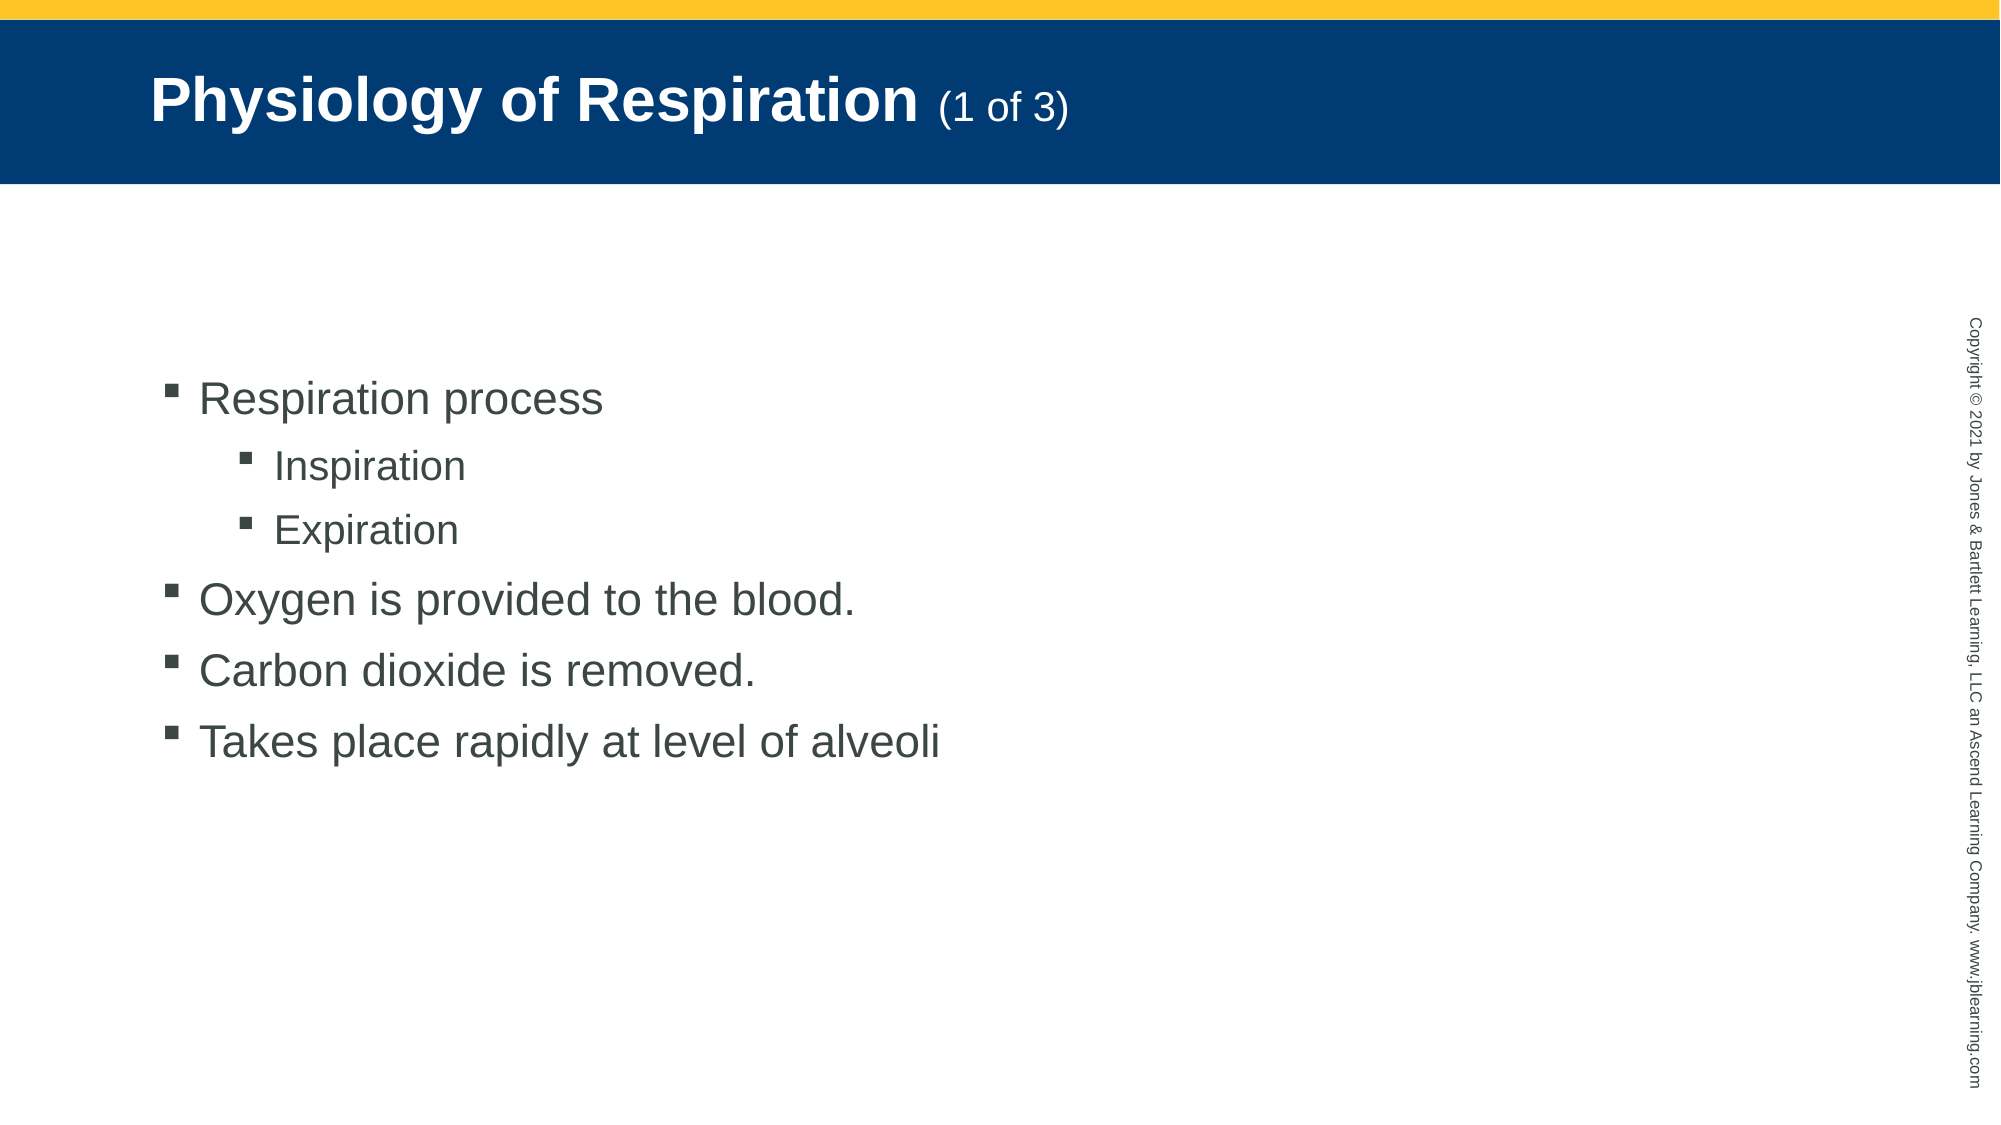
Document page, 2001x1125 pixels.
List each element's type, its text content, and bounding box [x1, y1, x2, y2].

title Physiology of Respiration (1 of 3) [0, 19, 2000, 185]
list Respiration process Inspiration Expiration Oxygen is provided to the blood. Carbon dioxide is removed. Takes place rapidly at level of alveoli [146, 361, 1859, 1016]
